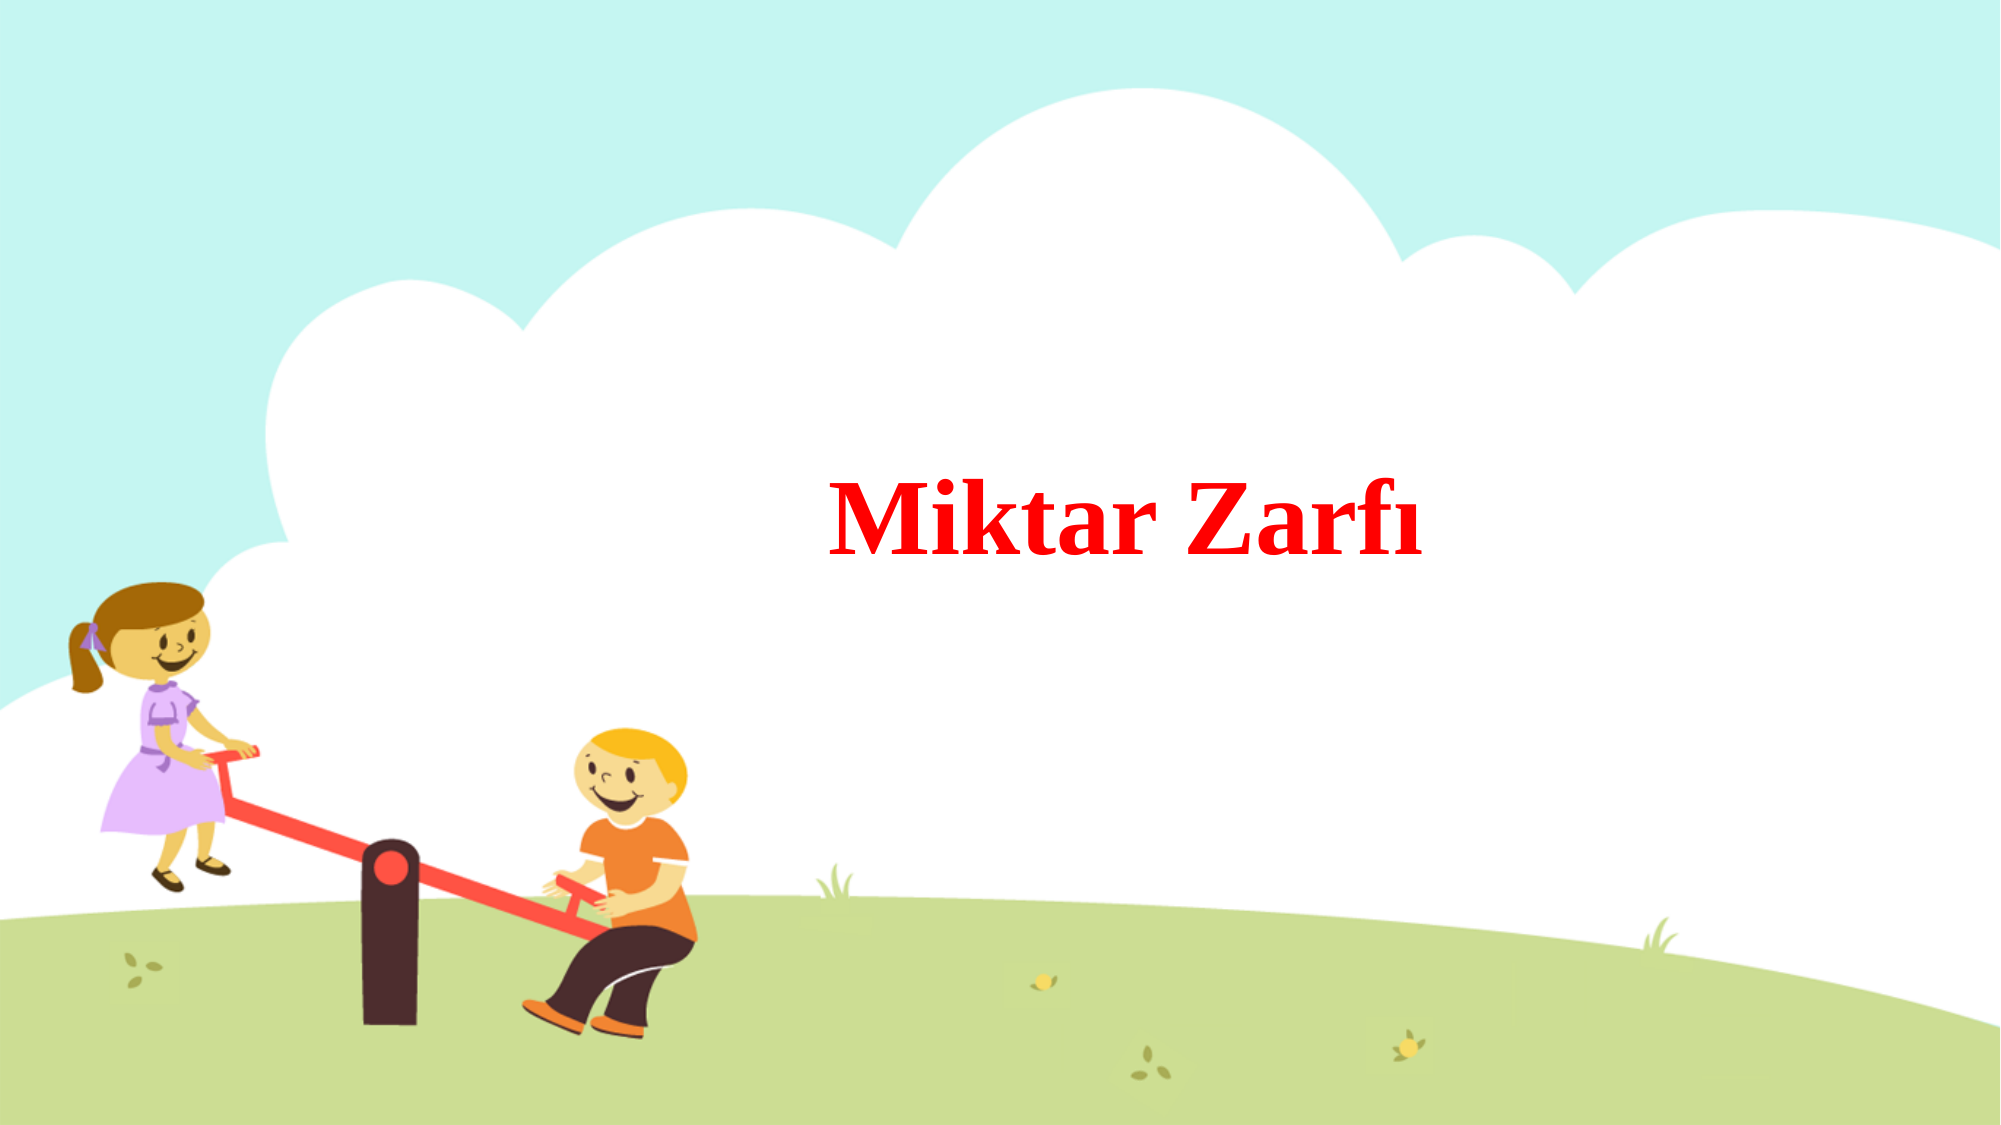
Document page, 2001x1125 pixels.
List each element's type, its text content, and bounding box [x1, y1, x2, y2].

picture [0, 0, 2001, 1125]
title Miktar Zarfı [813, 178, 1864, 586]
